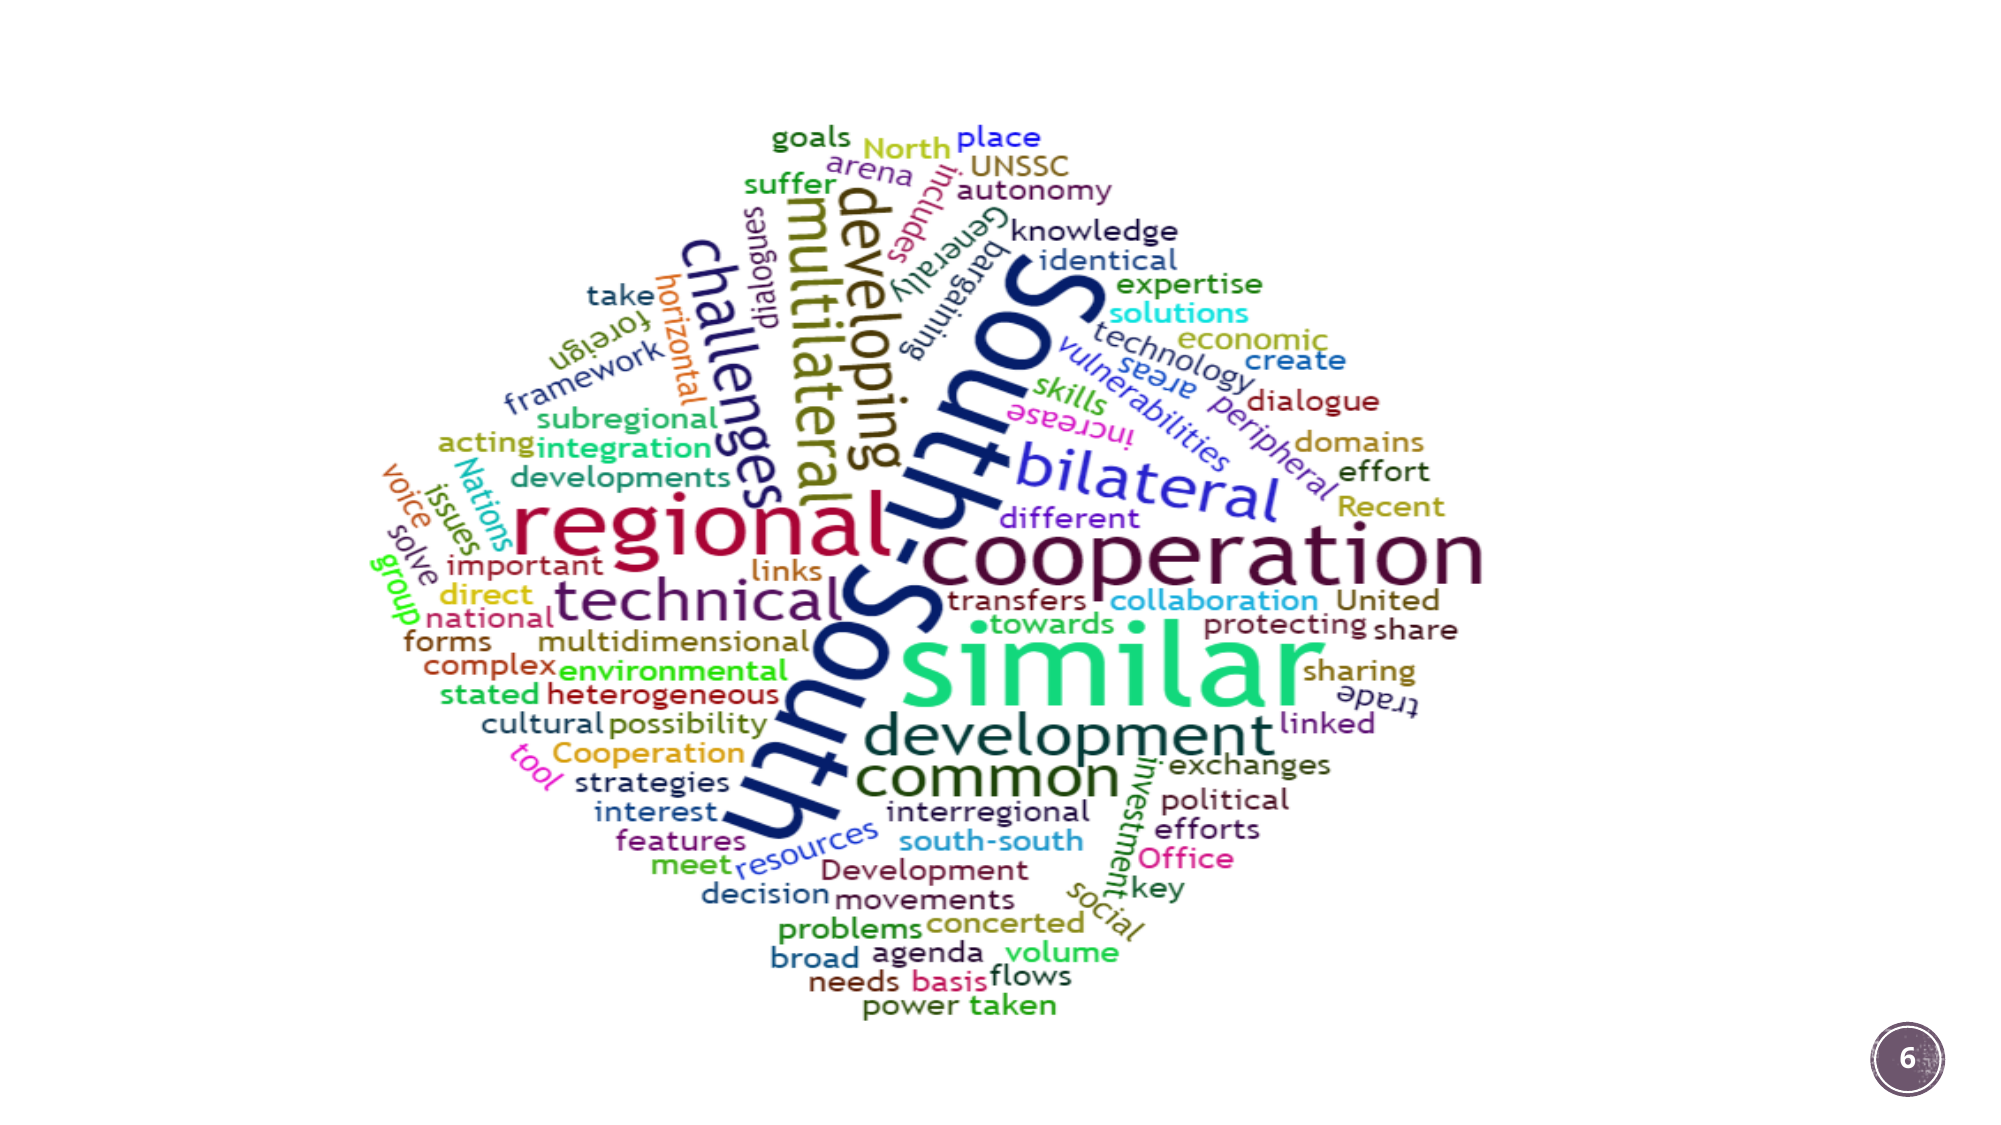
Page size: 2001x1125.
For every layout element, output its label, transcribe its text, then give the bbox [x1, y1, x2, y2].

picture [27, 0, 1837, 1125]
slide_number 6 [1855, 1028, 1961, 1089]
